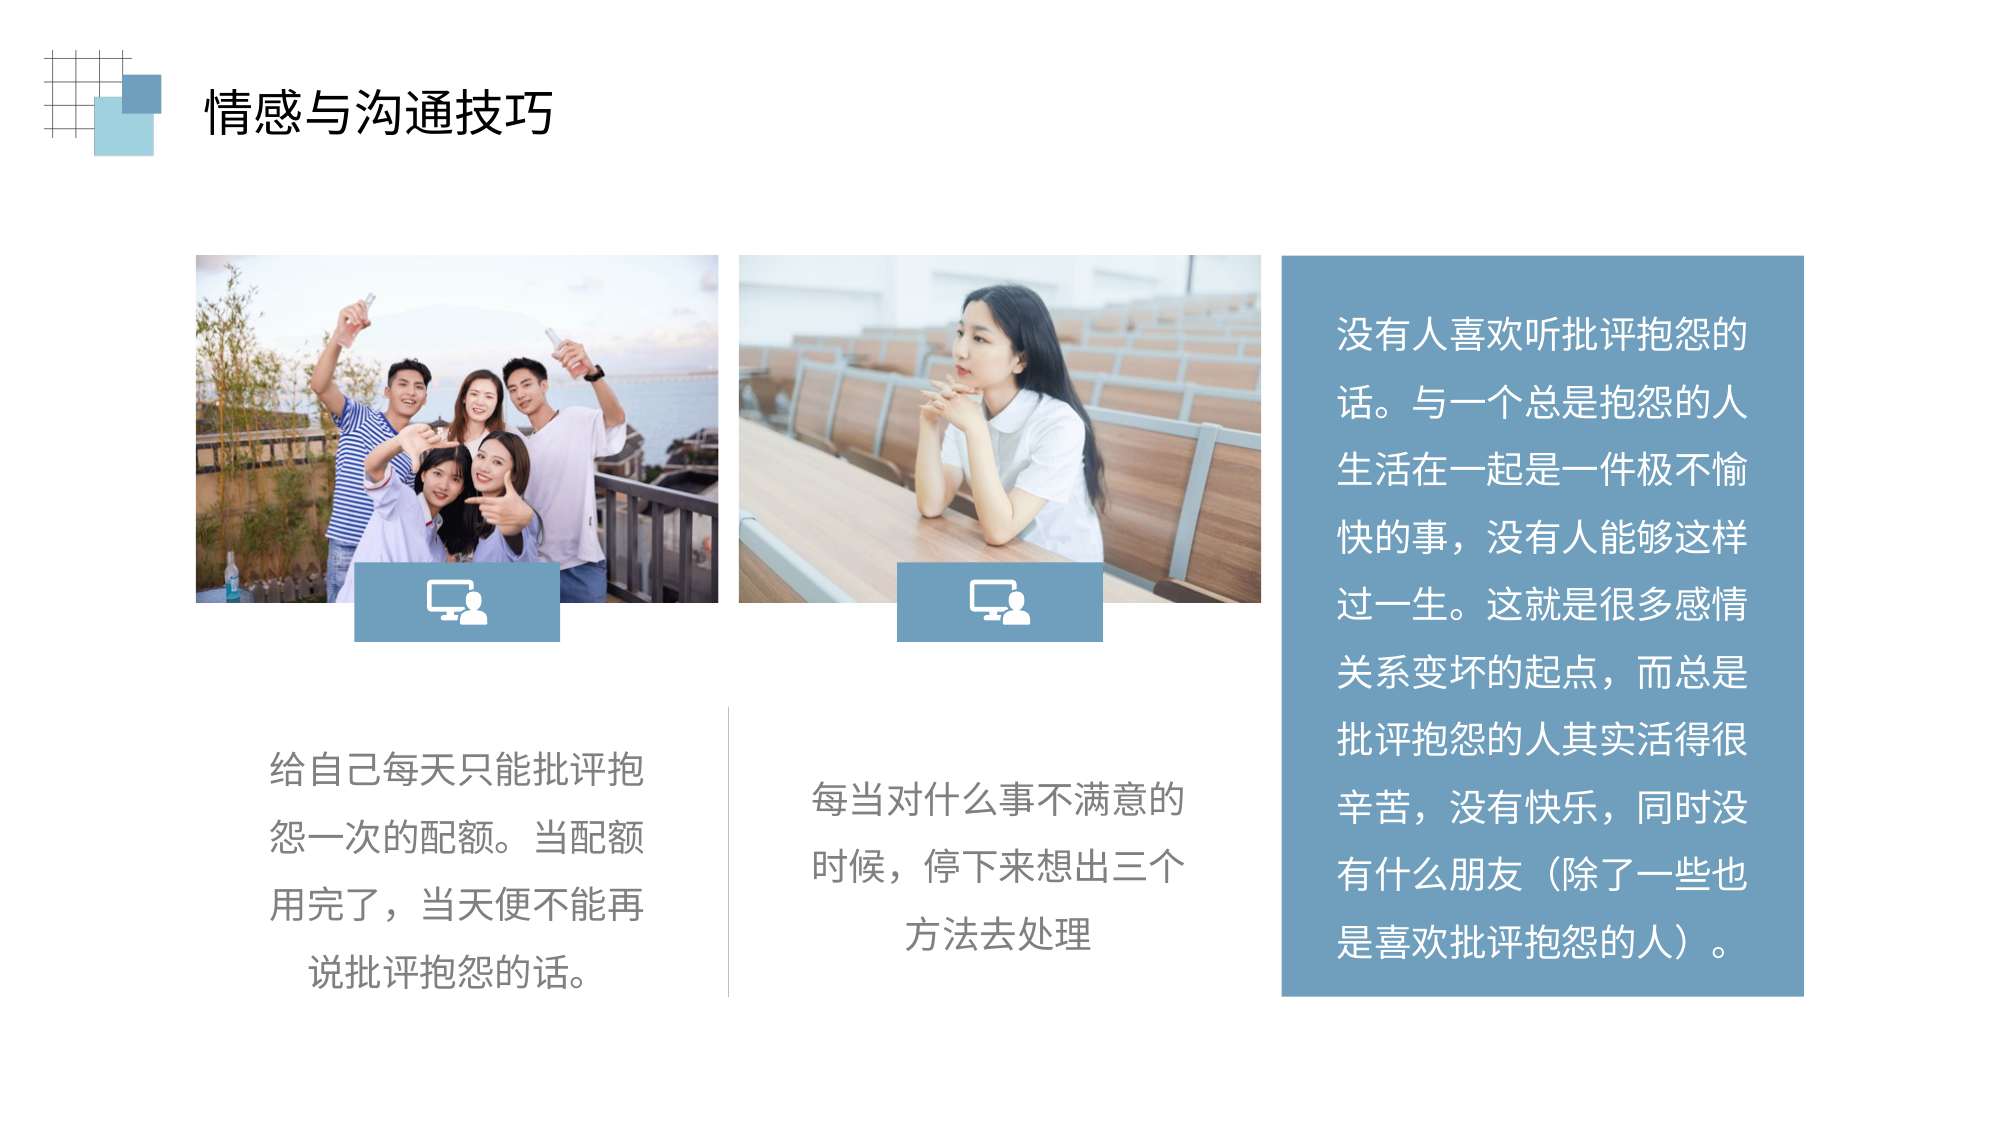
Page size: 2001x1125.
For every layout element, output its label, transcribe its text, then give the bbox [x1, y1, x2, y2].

text_box [968, 578, 1032, 626]
text_box [425, 578, 489, 626]
text_box [738, 255, 1262, 603]
text_box [157, 73, 162, 115]
text_box 每当对什么事不满意的时候，停下来想出三个方法去处理 [784, 745, 1213, 963]
text_box 没有人喜欢听批评抱怨的话。与一个总是抱怨的人生活在一起是一件极不愉快的事，没有人能够这样过一生。这就是很多感情关系变坏的起点，而总是批评抱怨的人其实活得很辛苦，没有快乐，同时没有什么朋友（除了一些也是喜欢批评抱怨的人）。 [1303, 281, 1782, 972]
text_box [195, 255, 719, 603]
text_box 给自己每天只能批评抱怨一次的配额。当配额用完了，当天便不能再说批评抱怨的话。 [243, 716, 672, 1001]
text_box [43, 50, 157, 190]
text_box 情感与沟通技巧 [189, 74, 575, 150]
text_box [353, 561, 561, 643]
text_box [896, 561, 1104, 643]
text_box [1281, 255, 1805, 998]
